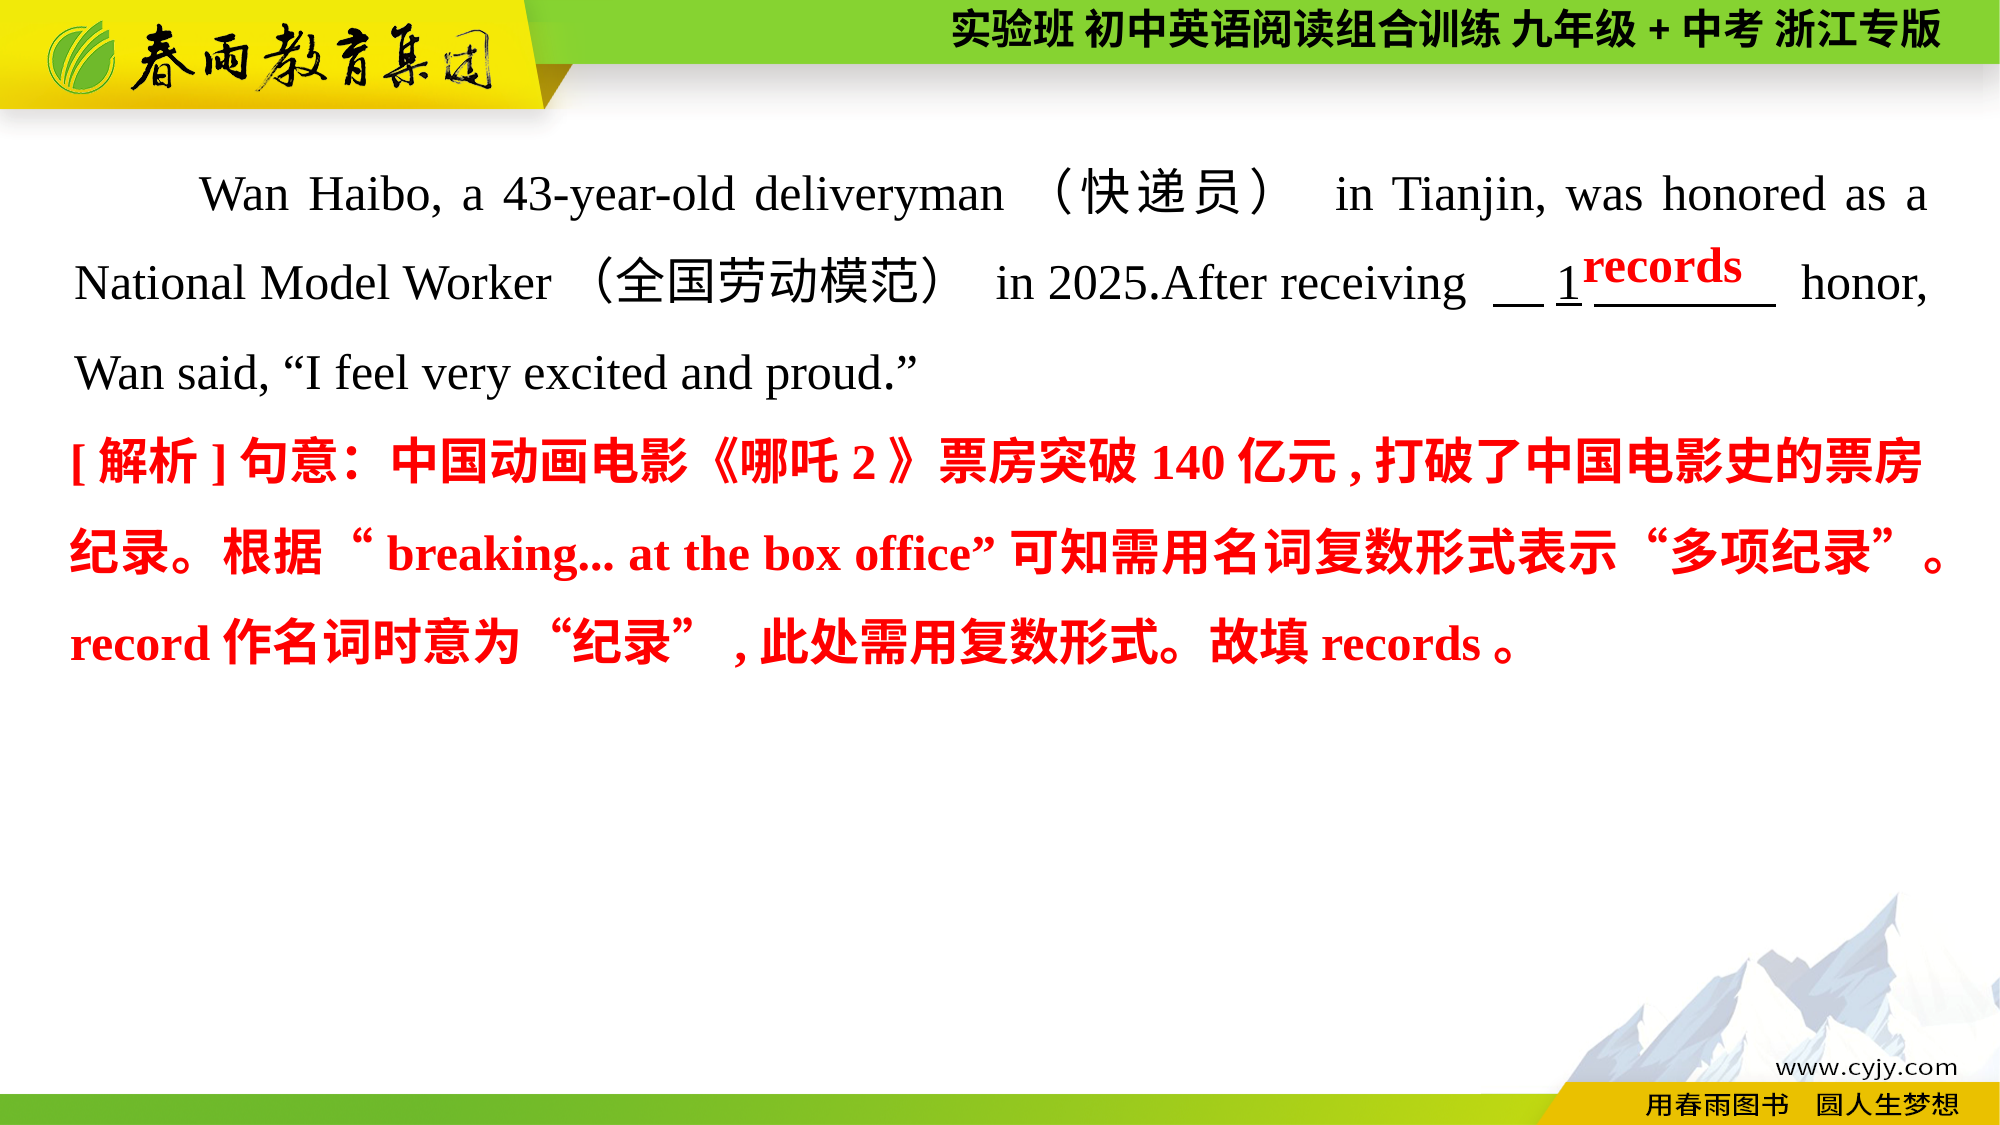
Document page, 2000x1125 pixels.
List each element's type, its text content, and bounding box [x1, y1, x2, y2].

text_box [解析]句意：中国动画电影《哪吒2》票房突破140亿元,打破了中国电影史的票房纪录。根据“breaking... at the box office”可知需用名词复数形式表示“多项纪录”。record作名词时意为“纪录”,此处需用复数形式。故填records。 [54, 392, 1939, 678]
list Wan Haibo, a 43-year-old deliveryman（快递员） in Tianjin, was honored as a National Model Worker（全国劳动模范） in 2025.After receiving 1 honor, Wan said, “I feel very excited and proud.” [59, 122, 1944, 399]
picture [0, 0, 2000, 1125]
text_box records [1567, 225, 1758, 301]
